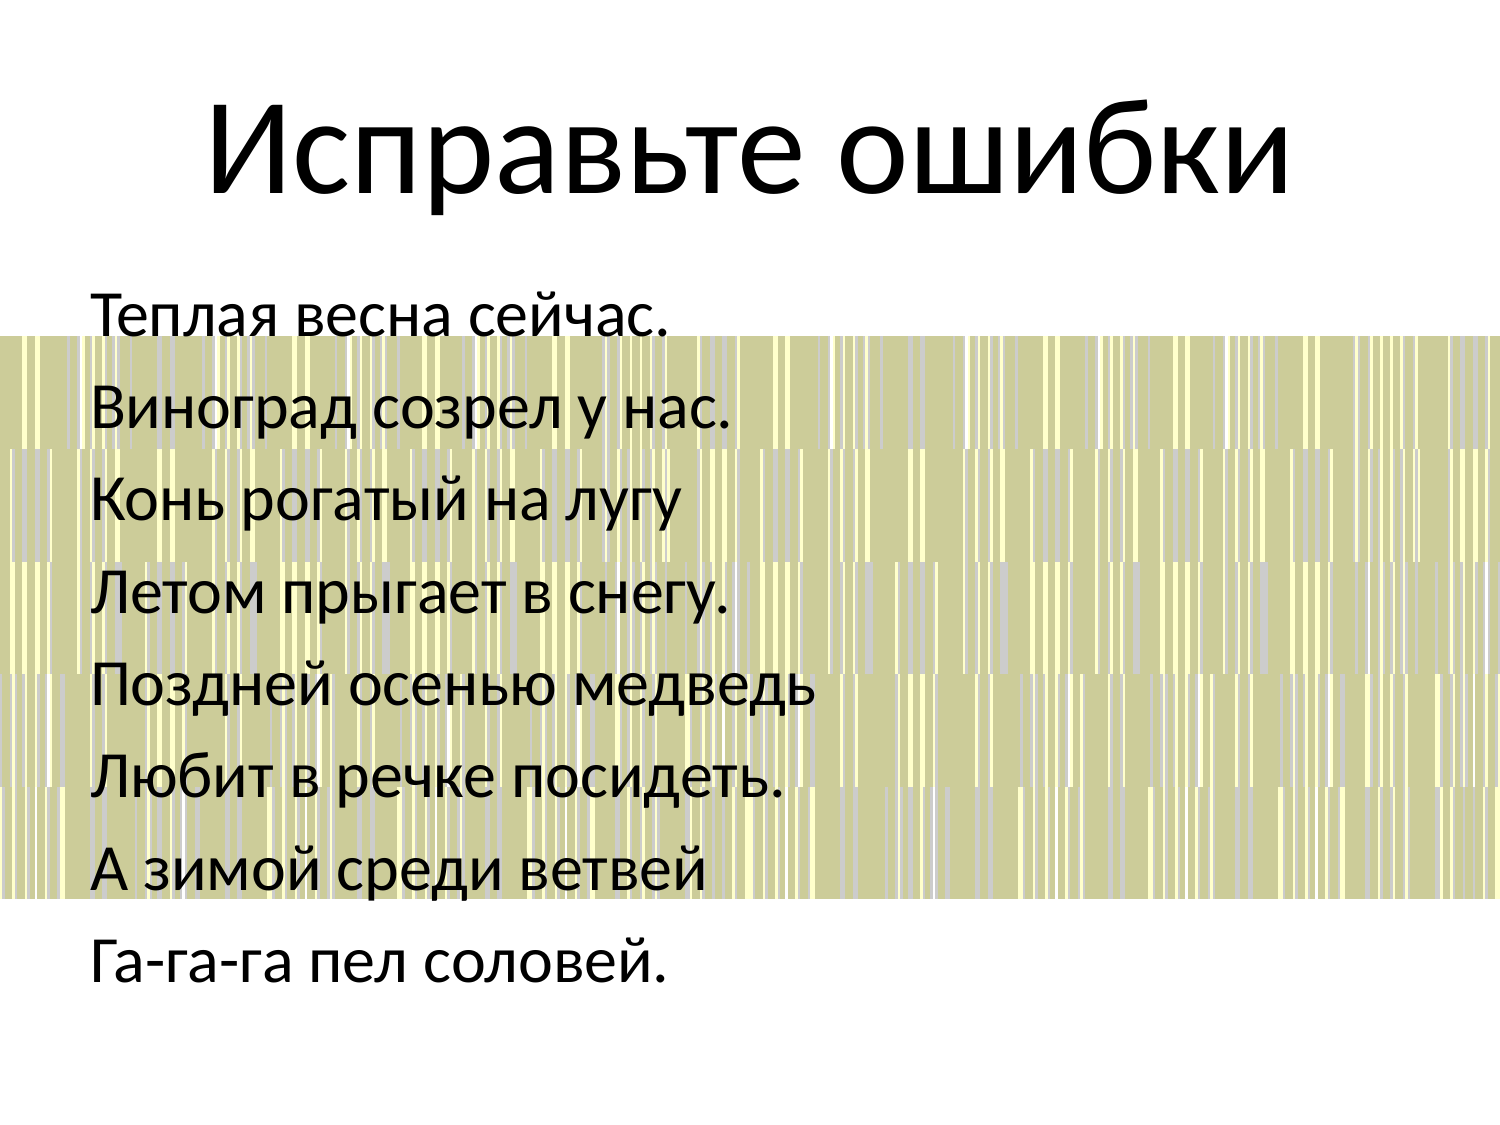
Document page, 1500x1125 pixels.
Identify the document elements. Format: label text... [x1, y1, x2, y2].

title Исправьте ошибки [75, 45, 1425, 233]
picture [0, 0, 1500, 1125]
list Теплая весна сейчас. Виноград созрел у нас. Конь рогатый на лугу Летом прыгает в снегу. Поздней осенью медведь Любит в речке посидеть. А зимой среди ветвей Га-га-га пел соловей. [75, 262, 1425, 1005]
